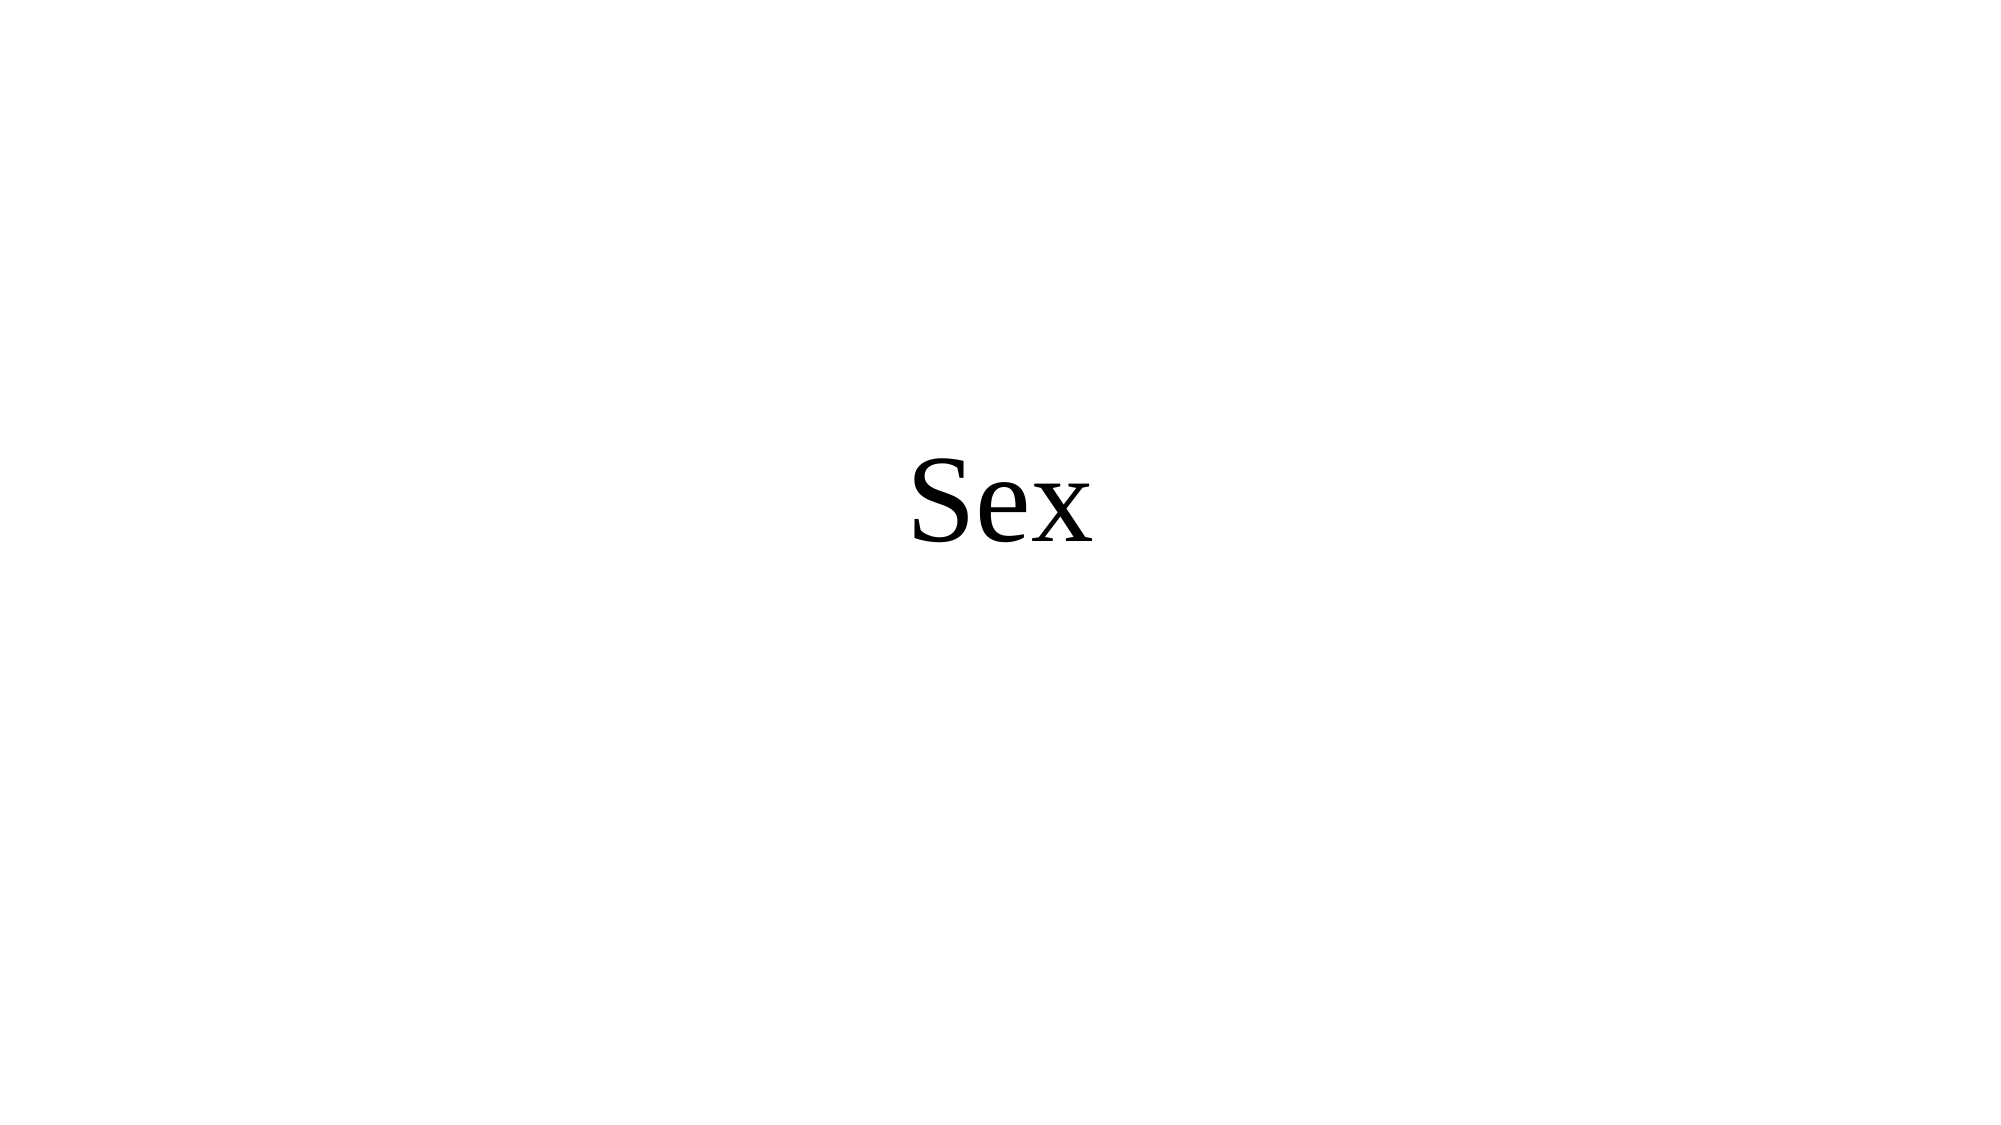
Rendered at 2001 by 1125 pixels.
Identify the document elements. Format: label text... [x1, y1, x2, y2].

title Sex [249, 184, 1750, 576]
